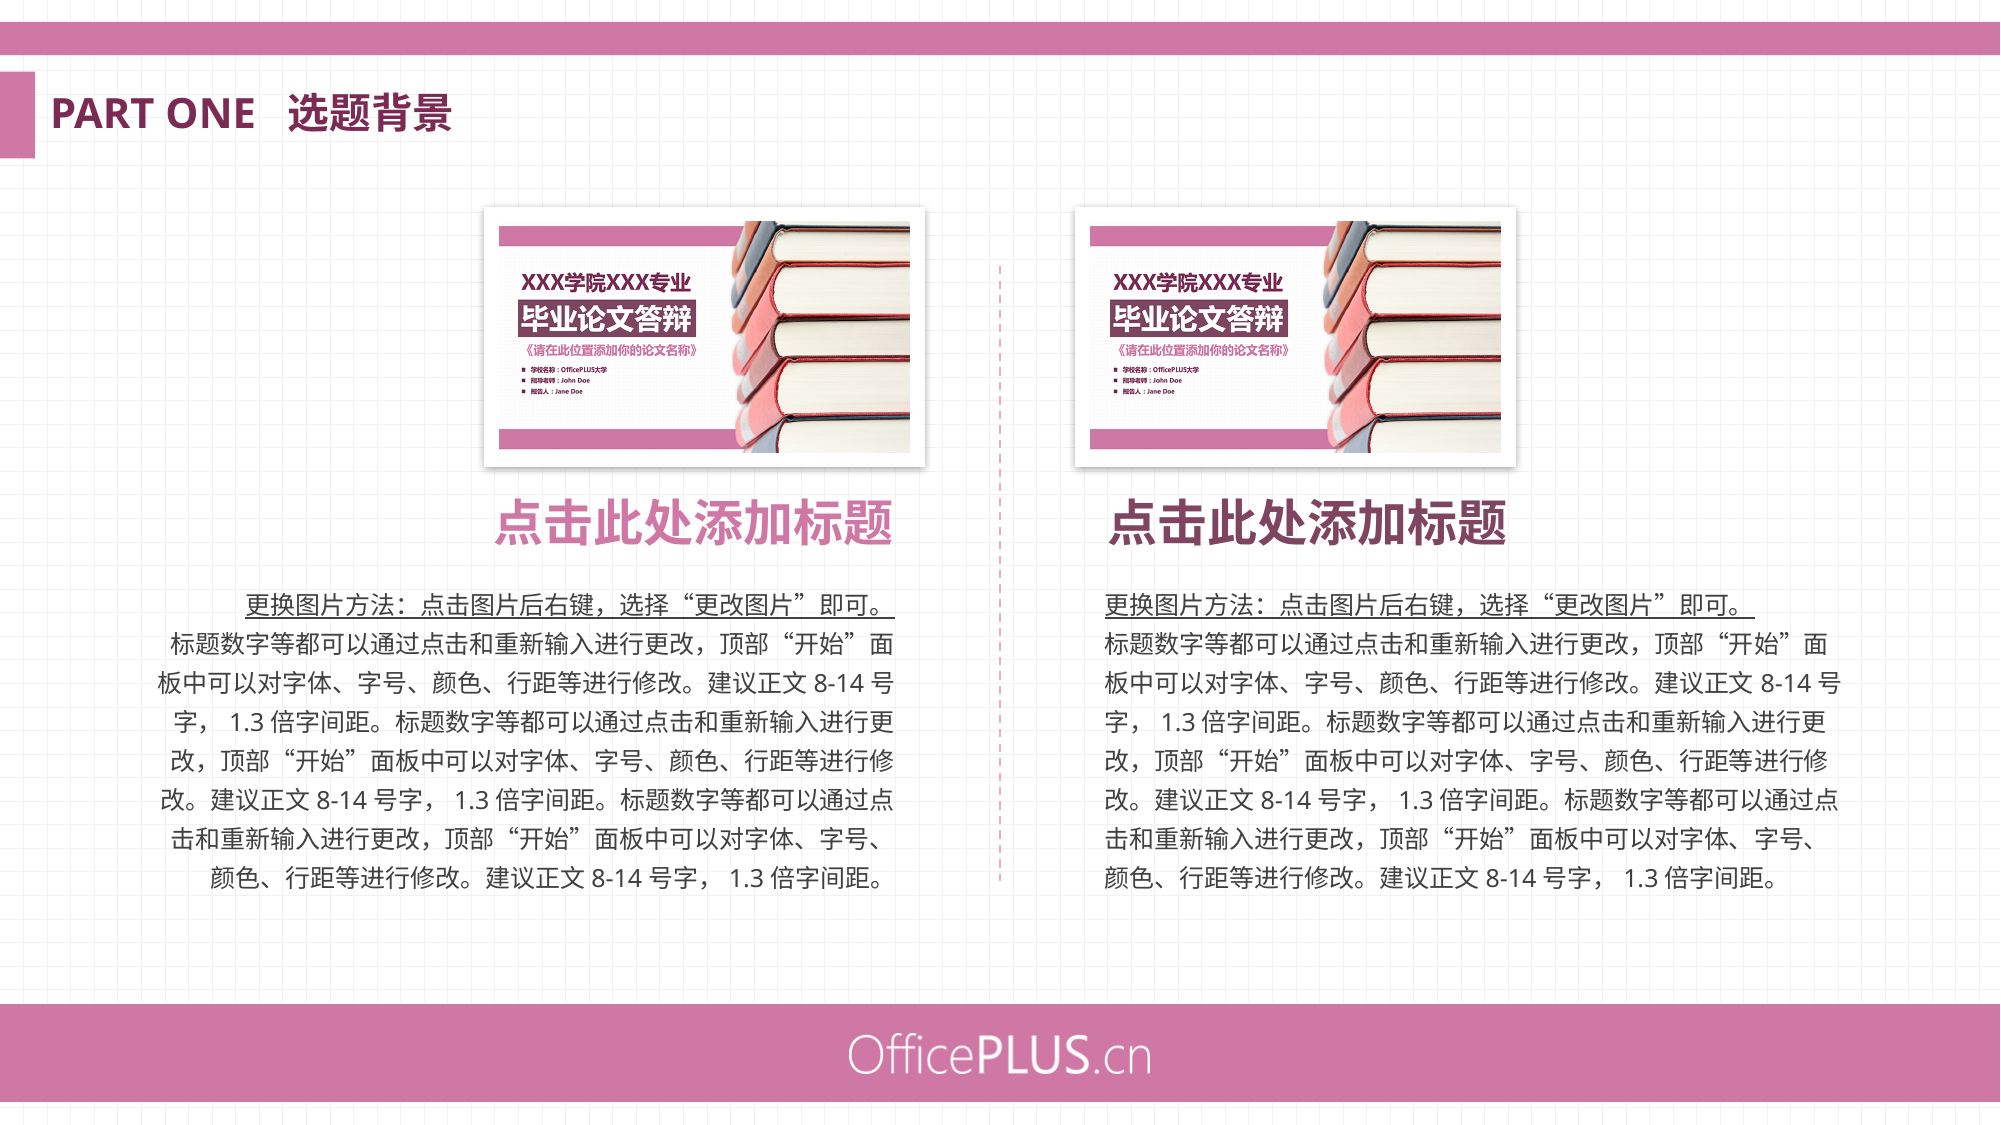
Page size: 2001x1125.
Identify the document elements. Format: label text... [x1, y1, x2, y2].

text_box 点击此处添加标题 [1092, 466, 1522, 559]
picture [849, 1033, 1150, 1074]
picture [1089, 221, 1502, 453]
text_box 点击此处添加标题 [477, 466, 908, 559]
picture [498, 221, 910, 453]
text_box 更换图片方法：点击图片后右键，选择“更改图片”即可。 标题数字等都可以通过点击和重新输入进行更改，顶部“开始”面板中可以对字体、字号、颜色、行距等进行修改。建议正文8-14号字，1.3倍字间距。标题数字等都可以通过点击和重新输入进行更改，顶部“开始”面板中可以对字体、字号、颜色、行距等进行修改。建议正文8-14号字，1.3倍字间距。标题数字等都可以通过点击和重新输入进行更改，顶部“开始”面板中可以对字体、字号、颜色、行距等进行修改。建议正文8-14号字，1.3倍字间距。 [139, 573, 910, 900]
list PART ONE 选题背景 [34, 70, 835, 159]
text_box 更换图片方法：点击图片后右键，选择“更改图片”即可。 标题数字等都可以通过点击和重新输入进行更改，顶部“开始”面板中可以对字体、字号、颜色、行距等进行修改。建议正文8-14号字，1.3倍字间距。标题数字等都可以通过点击和重新输入进行更改，顶部“开始”面板中可以对字体、字号、颜色、行距等进行修改。建议正文8-14号字，1.3倍字间距。标题数字等都可以通过点击和重新输入进行更改，顶部“开始”面板中可以对字体、字号、颜色、行距等进行修改。建议正文8-14号字，1.3倍字间距。 [1089, 573, 1861, 900]
